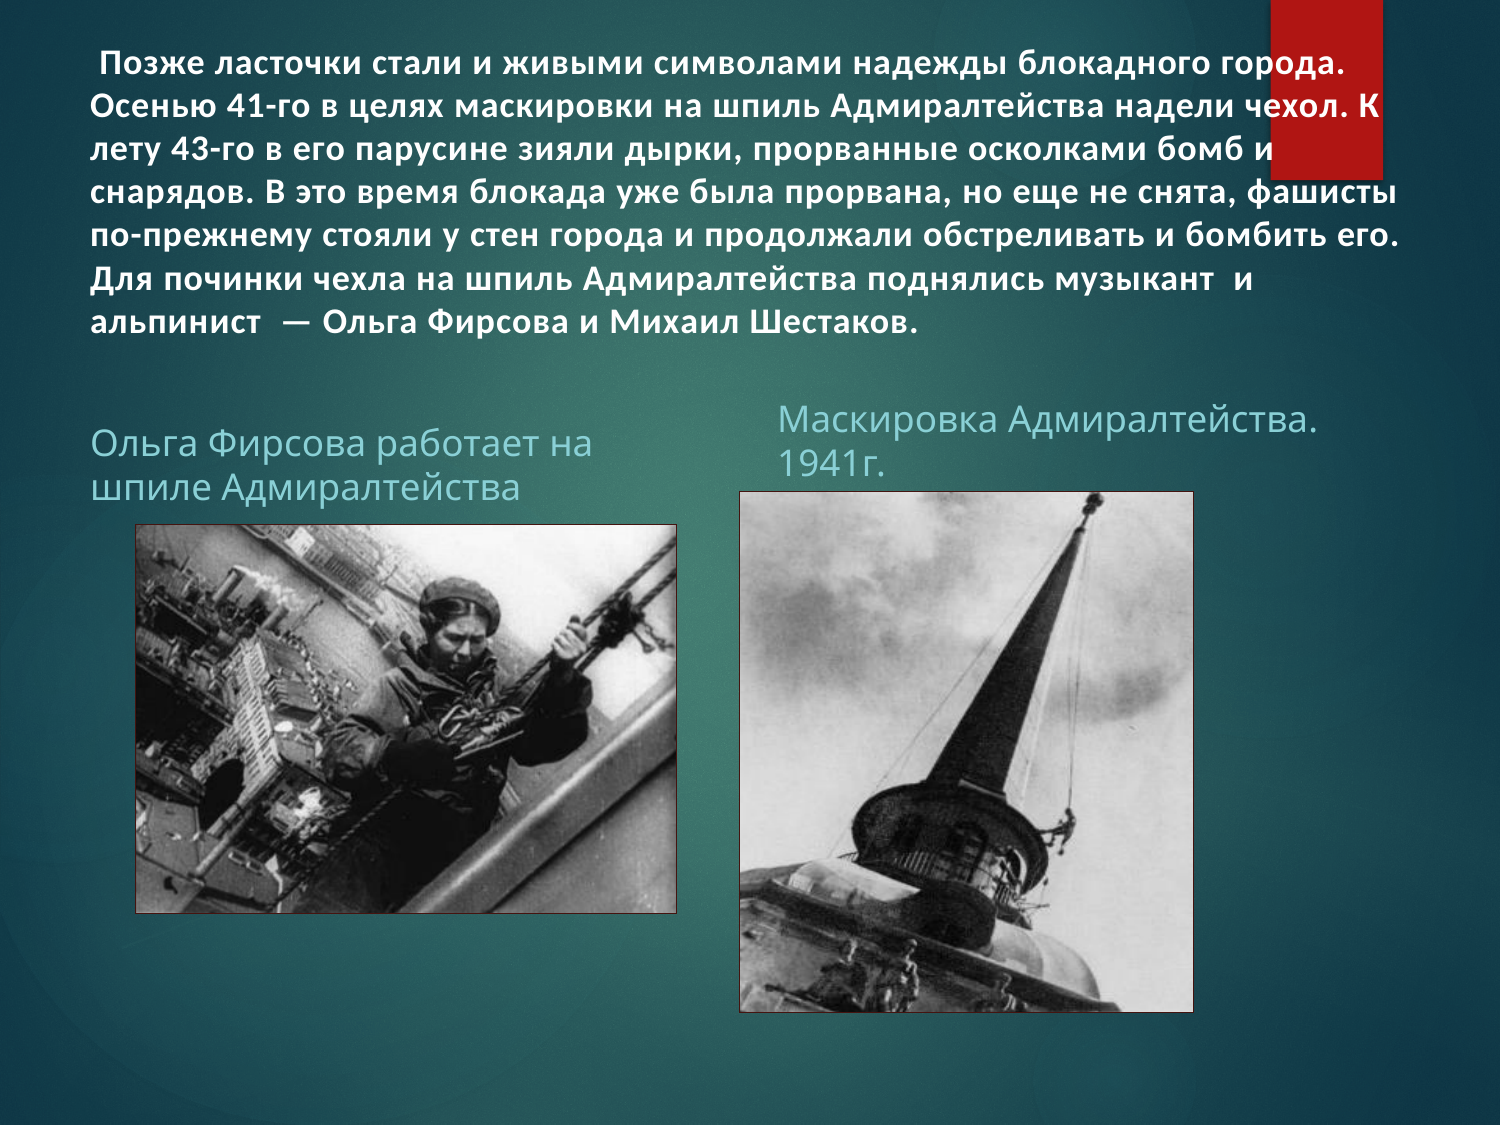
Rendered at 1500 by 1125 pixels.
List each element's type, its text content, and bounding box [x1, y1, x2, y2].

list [135, 524, 677, 915]
list Ольга Фирсова работает на шпиле Адмиралтейства [75, 410, 738, 516]
title Позже ласточки стали и живыми символами надежды блокадного города. Осенью 41-го в целях маскировки на шпиль Адмиралтейства надели чехол. К лету 43-го в его парусине зияли дырки, прорванные осколками бомб и снарядов. В это время блокада уже была прорвана, но еще не снята, фашисты по-прежнему стояли у стен города и продолжали обстреливать и бомбить его. Для починки чехла на шпиль Адмиралтейства поднялись музыкант и альпинист — Ольга Фирсова и Михаил Шестаков. [75, 30, 1425, 350]
list Маскировка Адмиралтейства. 1941г. [761, 386, 1425, 492]
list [738, 491, 1194, 1013]
